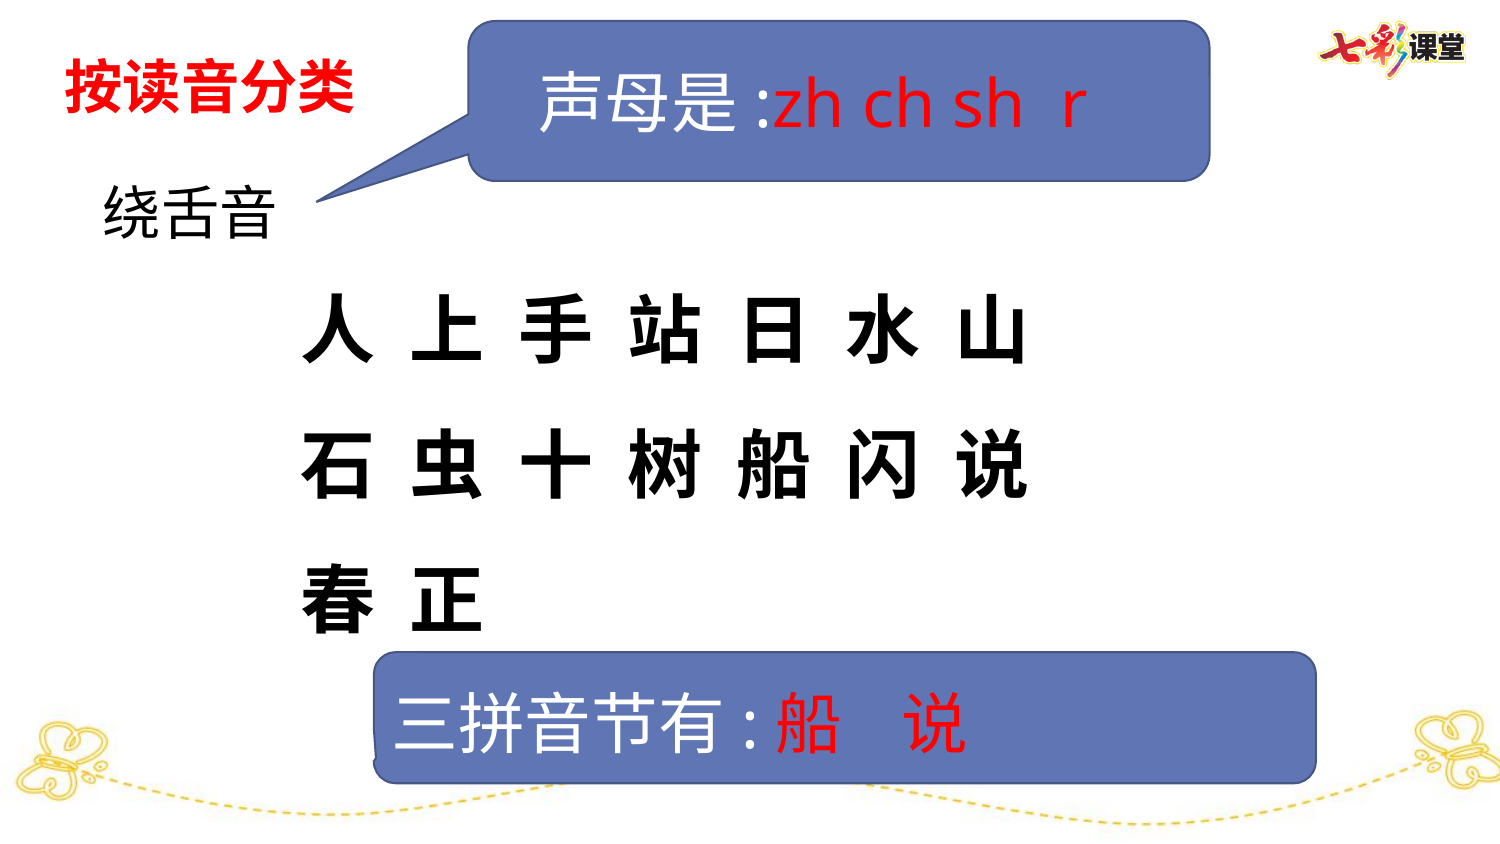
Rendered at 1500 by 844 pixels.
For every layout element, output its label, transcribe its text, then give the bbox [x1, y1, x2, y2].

picture [0, 0, 1500, 844]
text_box 绕舌音 [91, 170, 290, 252]
text_box 按读音分类 [53, 44, 467, 126]
text_box 声母是:zh ch sh r [315, 19, 1211, 203]
text_box 人 上 手 站 日 水 山 石 虫 十 树 船 闪 说 春 正 [289, 231, 1415, 649]
text_box 三拼音节有:船 说 [372, 651, 1317, 785]
